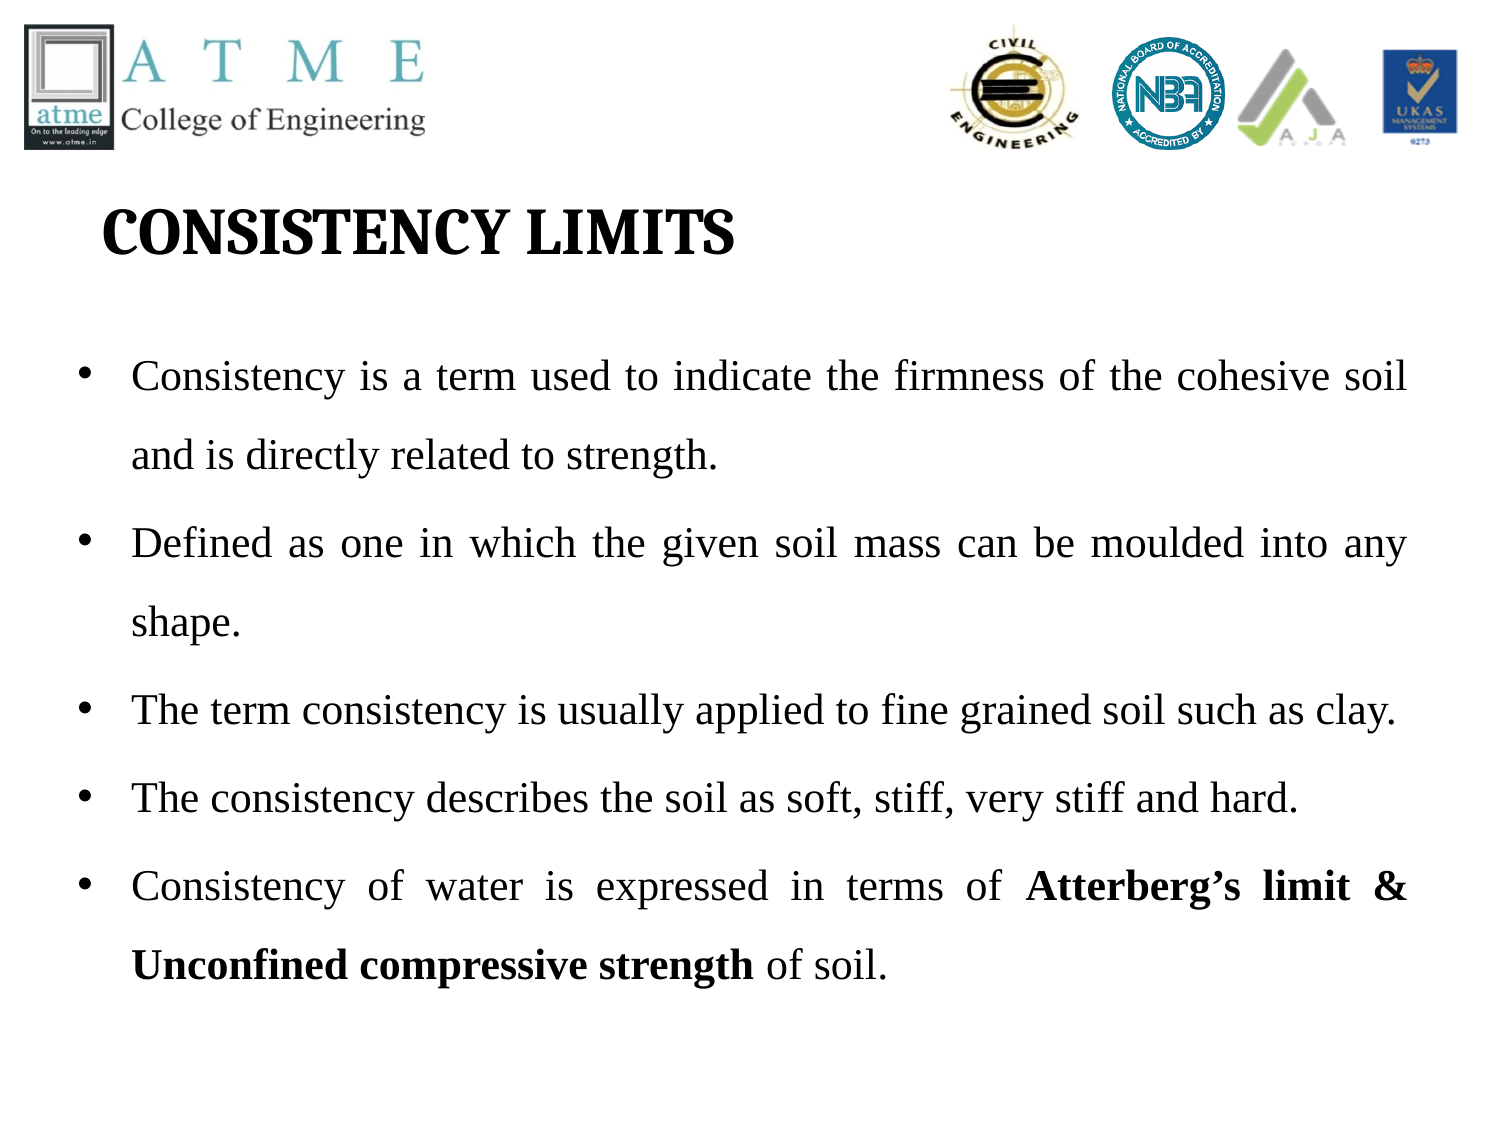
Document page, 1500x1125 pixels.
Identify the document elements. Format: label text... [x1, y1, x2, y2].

list Consistency is a term used to indicate the firmness of the cohesive soil and is directly related to strength. Defined as one in which the given soil mass can be moulded into any shape. The term consistency is usually applied to fine grained soil such as clay. The consistency describes the soil as soft, stiff, very stiff and hard. Consistency of water is expressed in terms of Atterberg’s limit & Unconfined compressive strength of soil. [62, 312, 1425, 1075]
picture [1209, 103, 1218, 120]
picture [950, 24, 1080, 150]
picture [1179, 37, 1225, 79]
picture [24, 24, 425, 150]
picture [1184, 109, 1225, 150]
picture [1237, 49, 1458, 146]
picture [1112, 37, 1213, 150]
title CONSISTENCY LIMITS [87, 174, 1438, 280]
